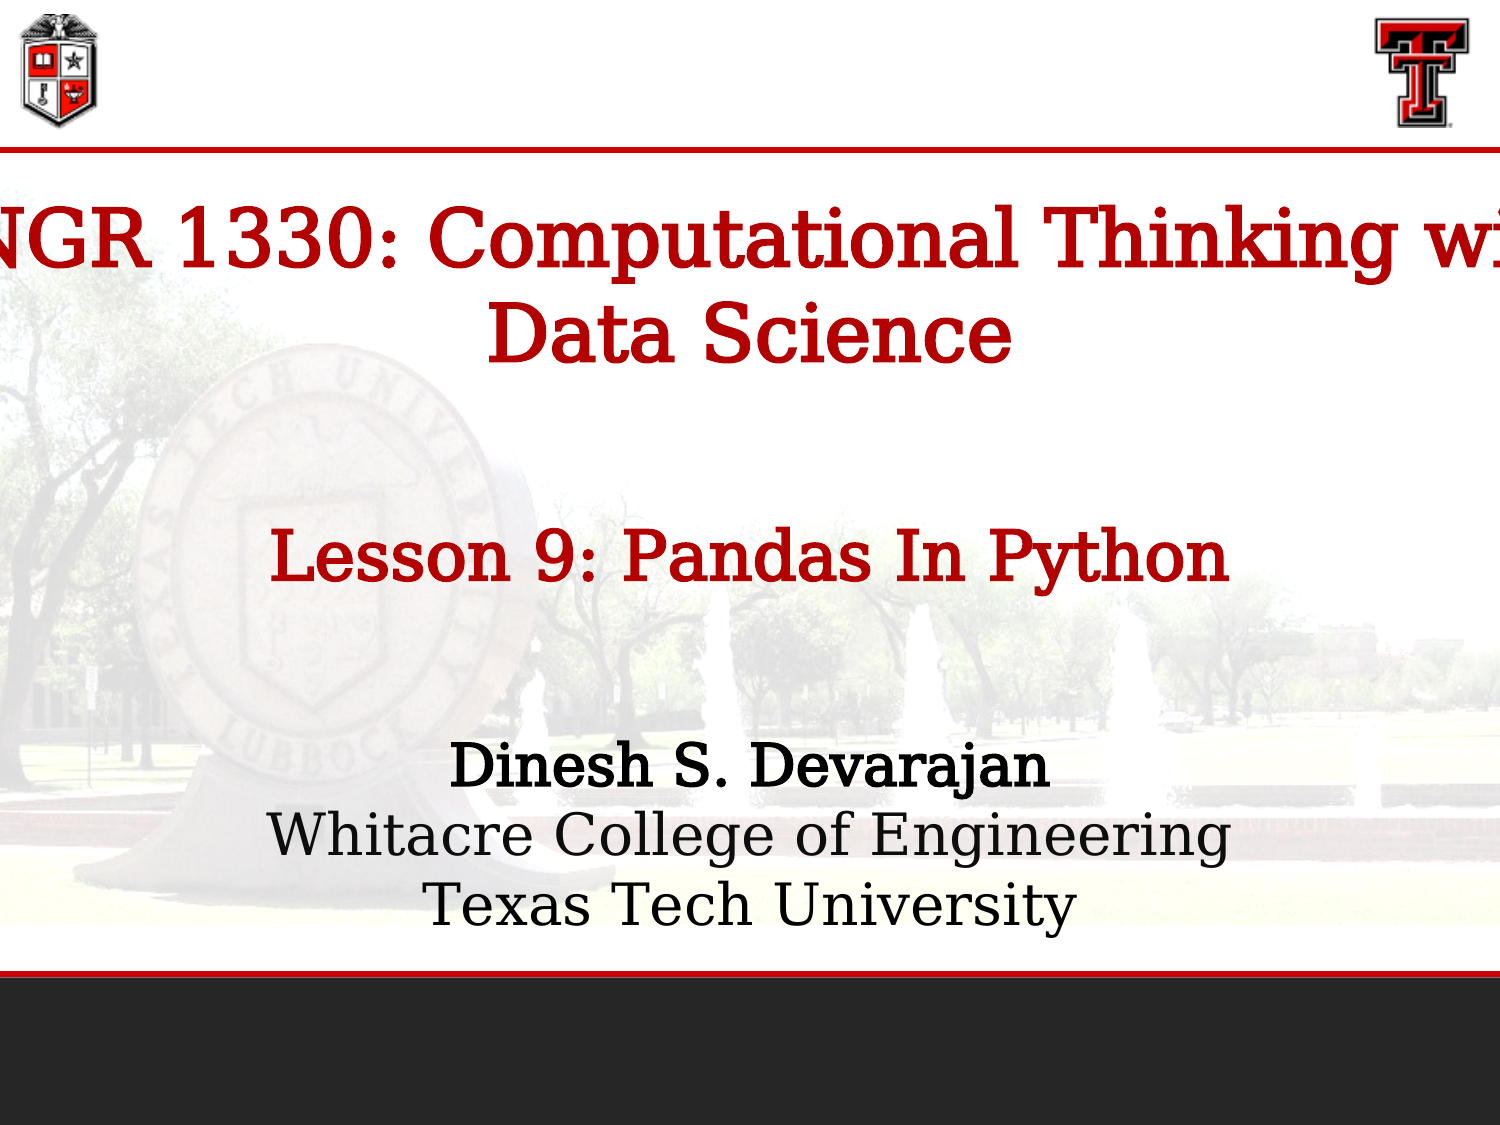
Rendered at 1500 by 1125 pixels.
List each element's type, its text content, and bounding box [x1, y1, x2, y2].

text_box Dinesh S. Devarajan Whitacre College of Engineering Texas Tech University [251, 720, 1248, 945]
text_box Lesson 9: Pandas In Python [254, 503, 1246, 602]
picture [1373, 14, 1472, 128]
text_box ENGR 1330: Computational Thinking with Data Science [0, 179, 1500, 385]
picture [11, 14, 114, 136]
